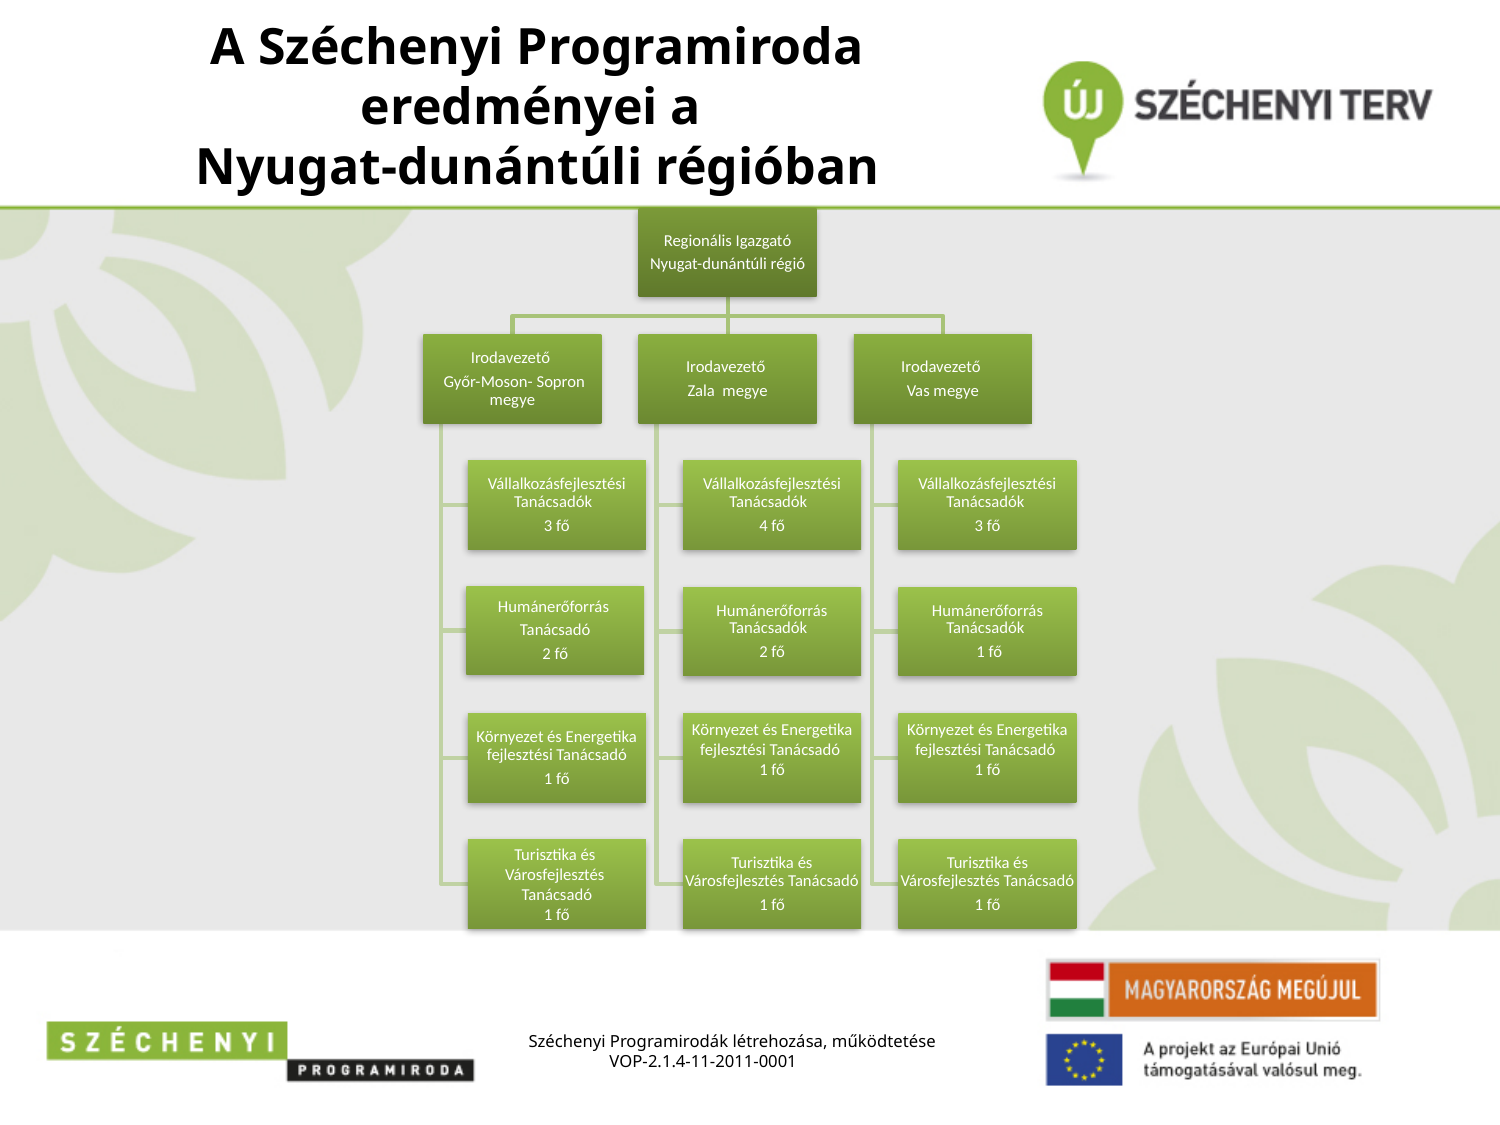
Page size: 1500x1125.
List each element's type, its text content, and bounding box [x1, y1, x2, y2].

text_box Széchenyi Programirodák létrehozása, működtetése VOP-2.1.4-11-2011-0001 [513, 1023, 999, 1124]
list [29, 207, 1471, 929]
picture [0, 0, 1500, 1125]
title A Széchenyi Programiroda eredményei a Nyugat-dunántúli régióban [41, 0, 1034, 206]
